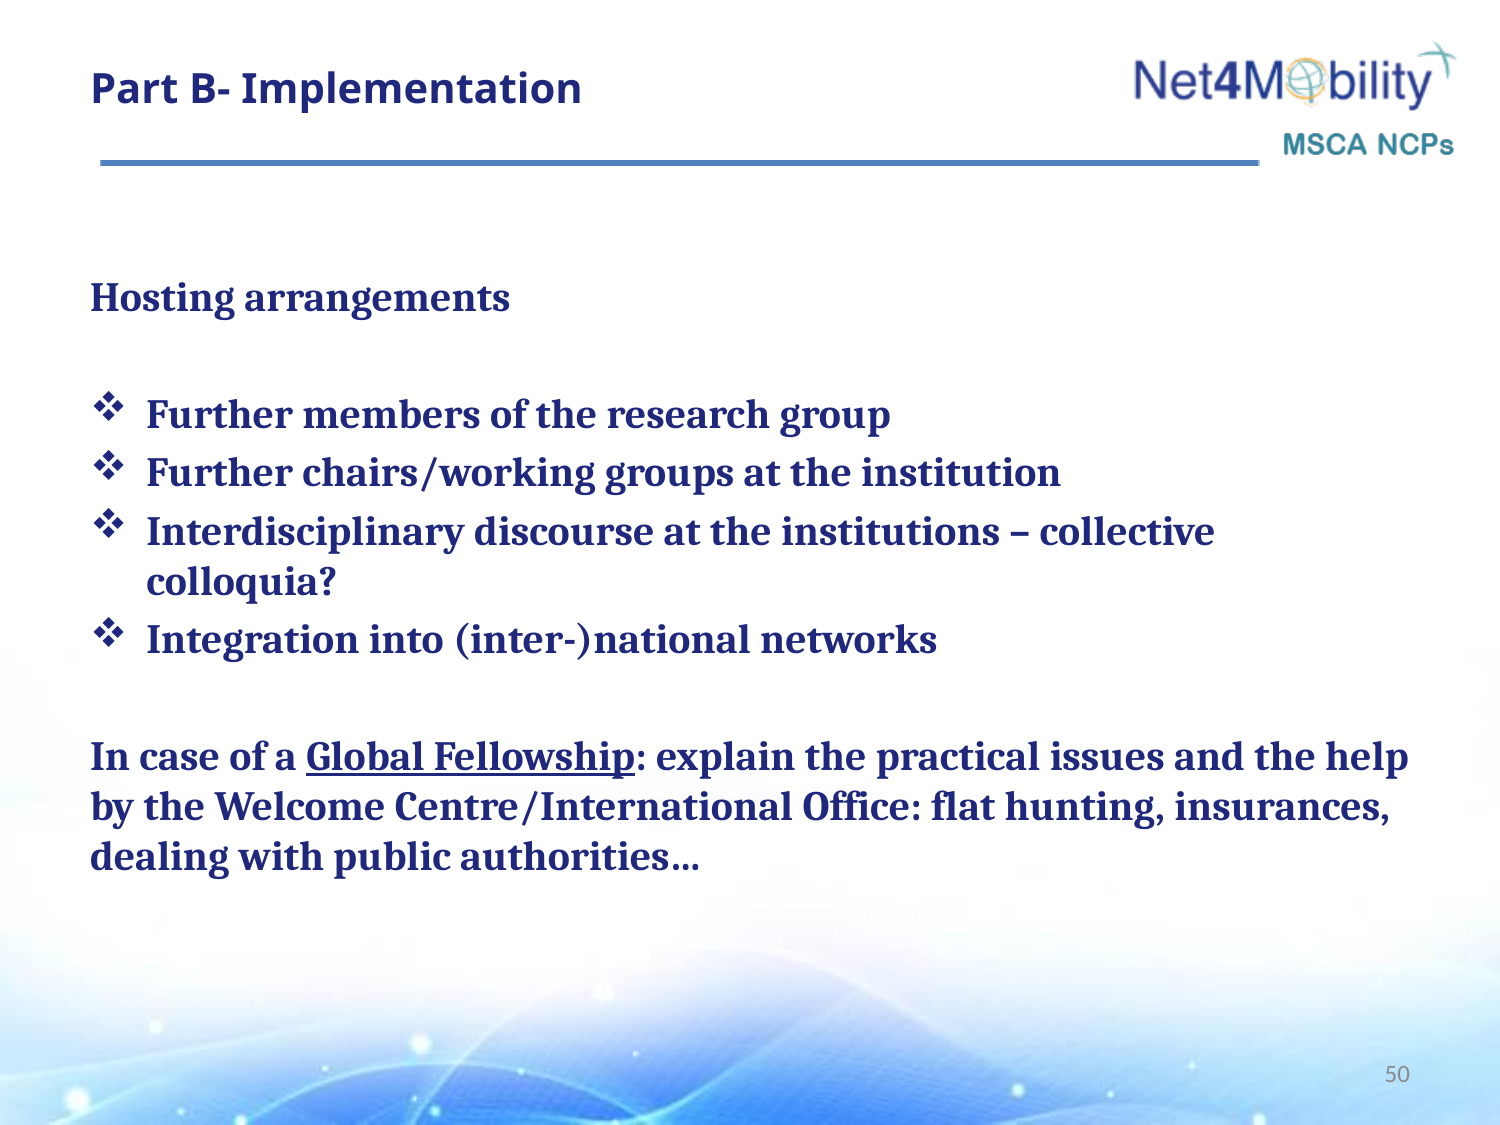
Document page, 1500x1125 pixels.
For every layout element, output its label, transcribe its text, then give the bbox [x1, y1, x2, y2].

title Part B- Implementation [75, 30, 1093, 144]
list Hosting arrangements Further members of the research group Further chairs/working groups at the institution Interdisciplinary discourse at the institutions – collective colloquia? Integration into (inter-)national networks In case of a Global Fellowship: explain the practical issues and the help by the Welcome Centre/International Office: flat hunting, insurances, dealing with public authorities… [75, 262, 1425, 1005]
slide_number 50 [1074, 1042, 1425, 1103]
picture [0, 0, 1500, 1125]
